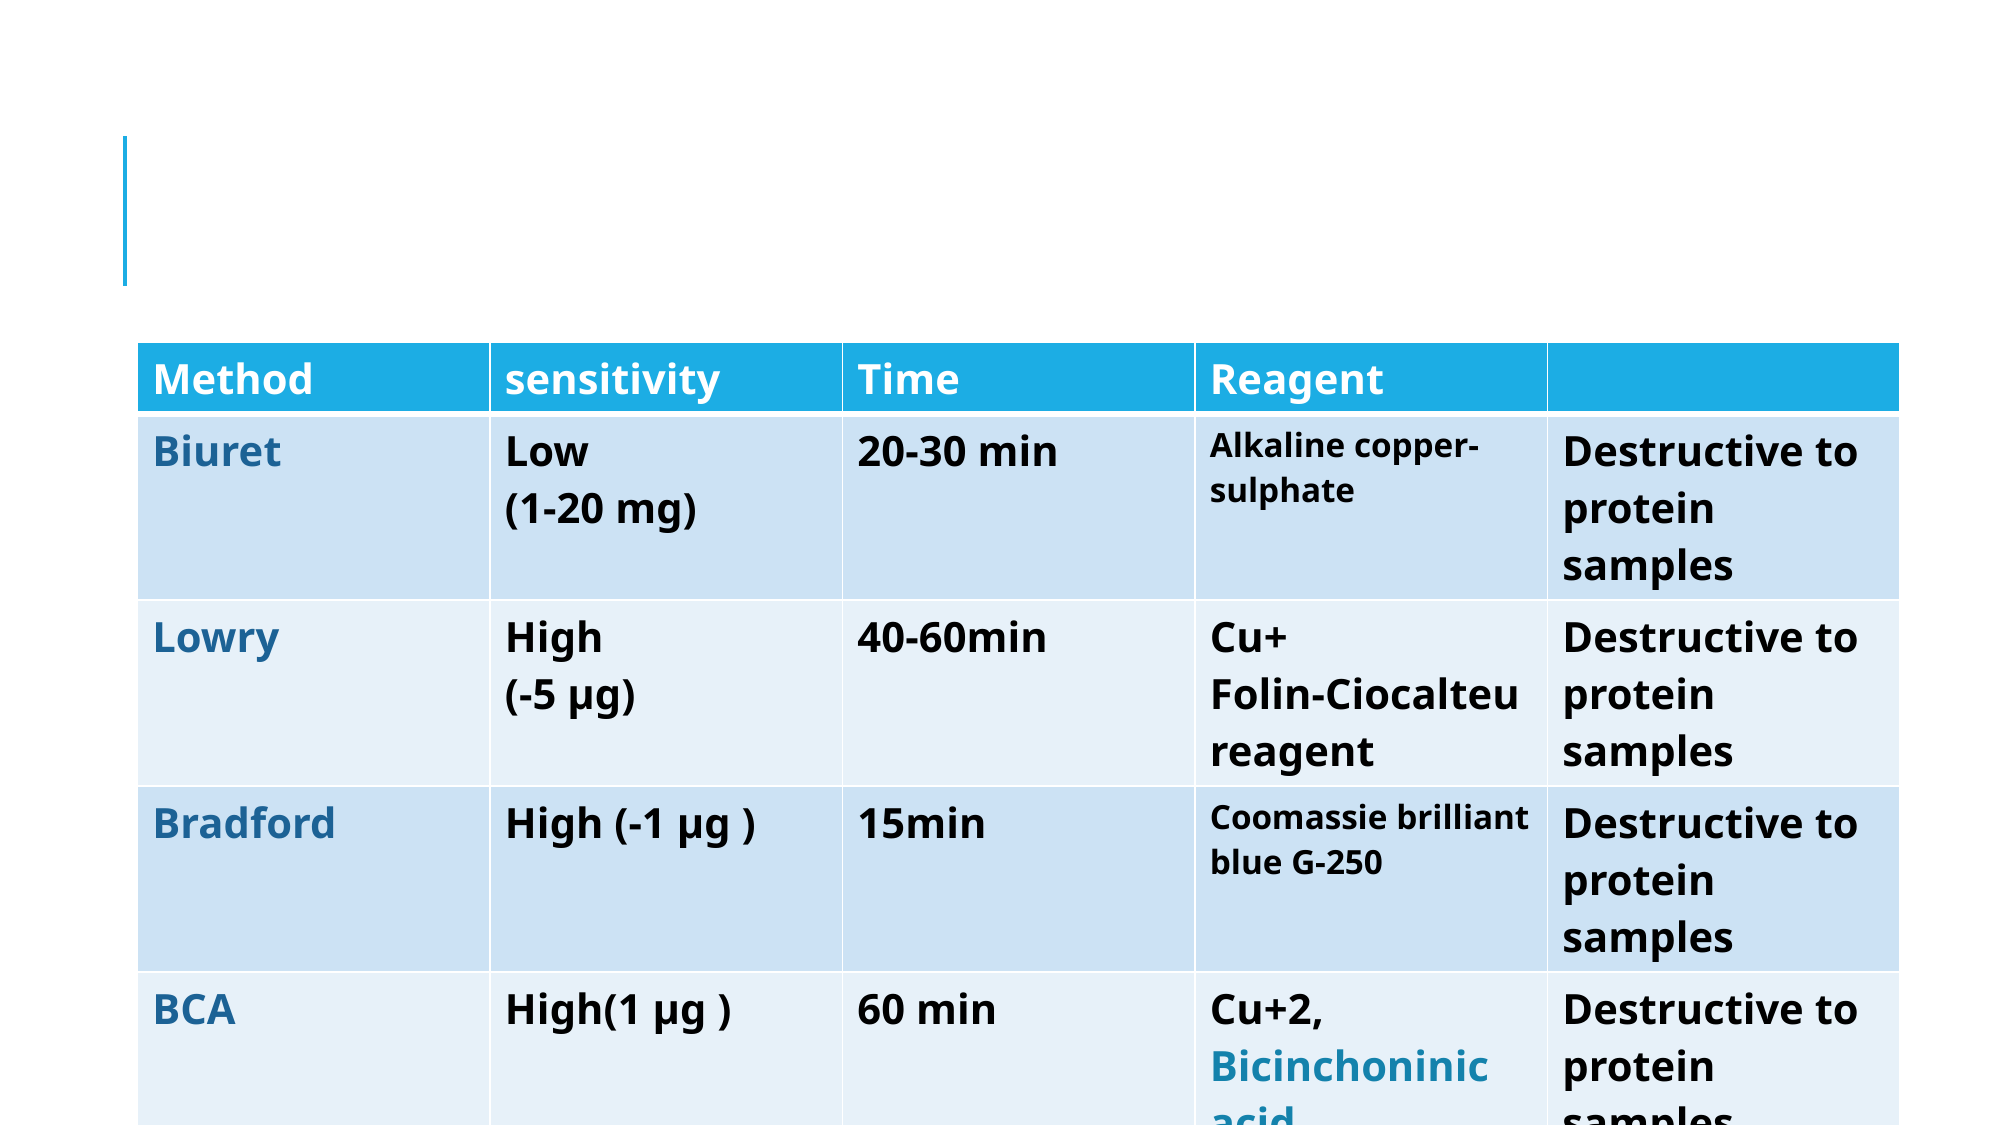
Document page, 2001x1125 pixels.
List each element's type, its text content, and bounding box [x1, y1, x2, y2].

table_cell Destructive to protein samples [1548, 601, 1899, 785]
table_cell High (-1 µg ) [491, 787, 842, 971]
table_cell 15min [843, 787, 1194, 971]
table_cell Destructive to protein samples [1548, 417, 1899, 599]
table_header Time [843, 343, 1194, 411]
table_cell Alkaline copper-sulphate [1196, 417, 1547, 599]
table_cell BCA [138, 973, 489, 1125]
table_header Reagent [1196, 343, 1547, 411]
table_cell Bradford [138, 787, 489, 971]
table_cell Lowry [138, 601, 489, 785]
table_header sensitivity [491, 343, 842, 411]
table_cell 60 min [843, 973, 1194, 1125]
table_header [1548, 343, 1899, 411]
table_cell 20-30 min [843, 417, 1194, 599]
table_cell Coomassie brilliant blue G-250 [1196, 787, 1547, 971]
table_cell Destructive to protein samples [1548, 973, 1899, 1125]
table_cell High(1 µg ) [491, 973, 842, 1125]
table_cell Destructive to protein samples [1548, 787, 1899, 971]
table_cell High (-5 µg) [491, 601, 842, 785]
table_cell Cu+2, Bicinchoninic acid [1196, 973, 1547, 1125]
table_cell Cu+ Folin-Ciocalteu reagent [1196, 601, 1547, 785]
table_header Method [138, 343, 489, 411]
table_cell Low (1-20 mg) [491, 417, 842, 599]
table_cell 40-60min [843, 601, 1194, 785]
table_cell Biuret [138, 417, 489, 599]
